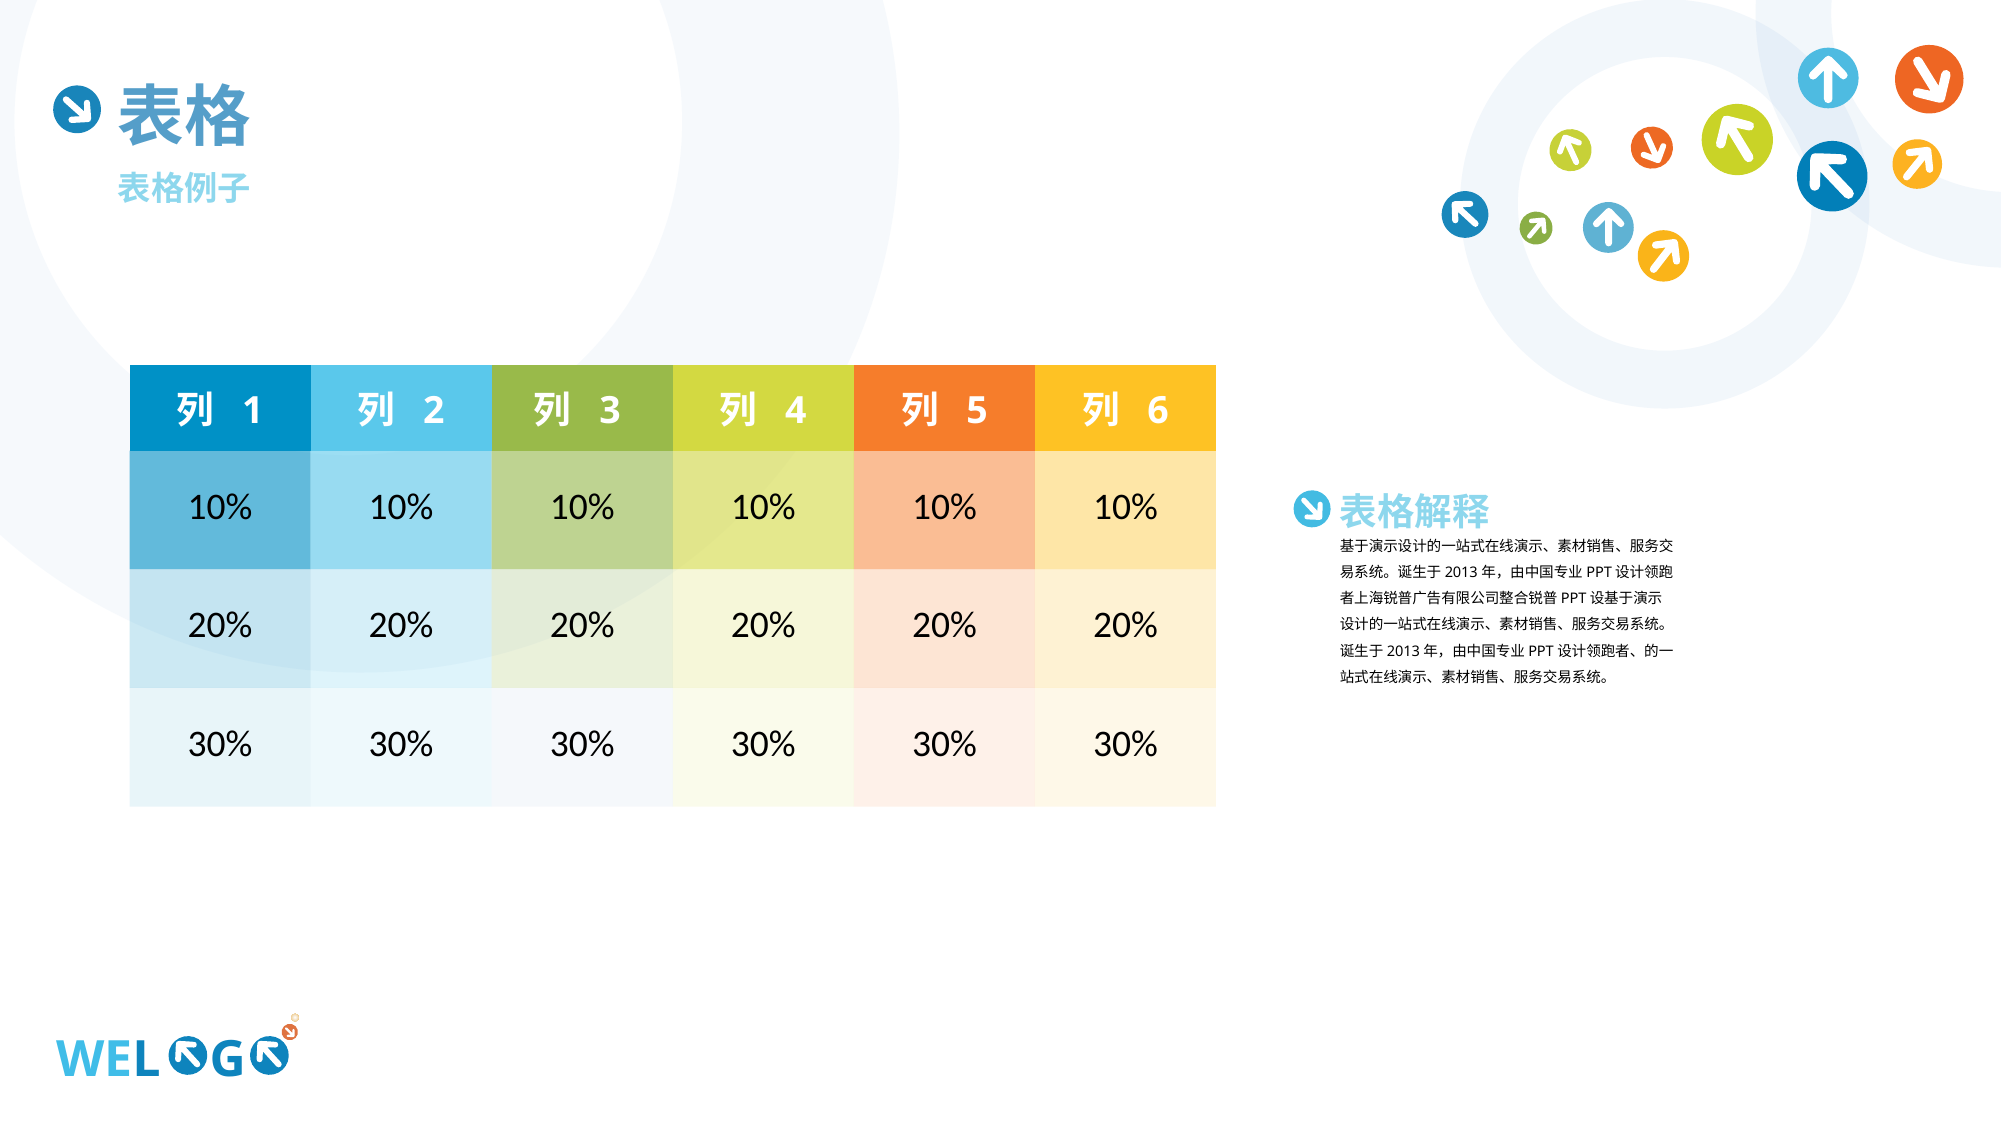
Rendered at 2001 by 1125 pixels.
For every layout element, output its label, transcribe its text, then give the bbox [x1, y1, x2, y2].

table_header 列 5 [854, 365, 1035, 451]
text_box 表格例子 [103, 159, 270, 215]
table_header 列 3 [492, 365, 673, 451]
table_cell 10% [311, 451, 492, 569]
text_box 表格解释 [1325, 481, 1525, 520]
table_cell 20% [673, 569, 854, 688]
table_header 列 2 [311, 365, 492, 451]
table_cell 10% [1035, 451, 1216, 569]
table_cell 20% [1035, 569, 1216, 688]
table_cell 30% [673, 688, 854, 807]
table_cell 10% [130, 451, 311, 569]
text_box 表格 [103, 66, 270, 159]
table_cell 30% [492, 688, 673, 807]
table_cell 20% [854, 569, 1035, 688]
table_header 列 1 [130, 365, 311, 451]
table_header 列 6 [1035, 365, 1216, 451]
text_box 基于演示设计的一站式在线演示、素材销售、服务交易系统。诞生于2013年，由中国专业PPT设计领跑者上海锐普广告有限公司整合锐普PPT设基于演示设计的一站式在线演示、素材销售、服务交易系统。诞生于2013年，由中国专业PPT设计领跑者、的一站式在线演示、素材销售、服务交易系统。 [1325, 520, 1692, 693]
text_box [1293, 490, 1331, 528]
table_cell 30% [130, 688, 311, 807]
table_header 列 4 [673, 365, 854, 451]
table_cell 10% [492, 451, 673, 569]
table_cell 20% [311, 569, 492, 688]
table_cell 20% [492, 569, 673, 688]
table_cell 30% [1035, 688, 1216, 807]
table_cell 20% [130, 569, 311, 688]
table_cell 30% [854, 688, 1035, 807]
table_cell 30% [311, 688, 492, 807]
table_cell 10% [854, 451, 1035, 569]
table_cell 10% [673, 451, 854, 569]
